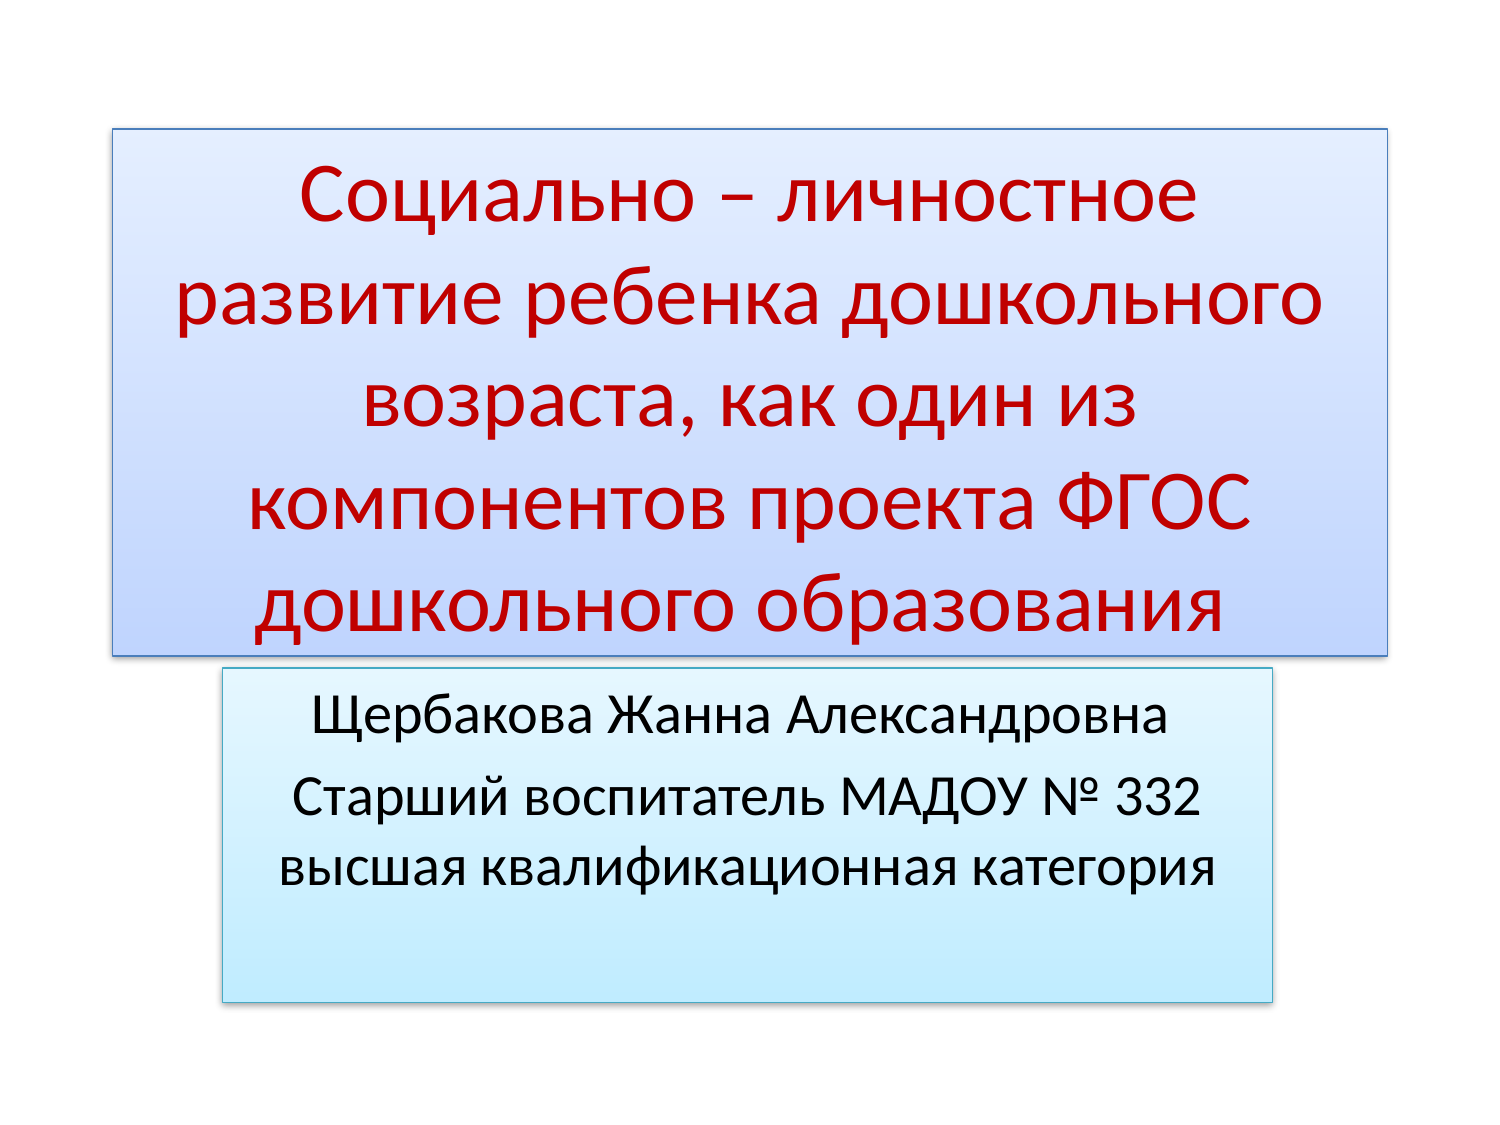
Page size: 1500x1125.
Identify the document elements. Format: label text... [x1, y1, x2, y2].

title Социально – личностное развитие ребенка дошкольного возраста, как один из компонентов проекта ФГОС дошкольного образования [112, 128, 1388, 657]
subtitle Щербакова Жанна Александровна Старший воспитатель МАДОУ № 332 высшая квалификационная категория [222, 667, 1273, 1003]
